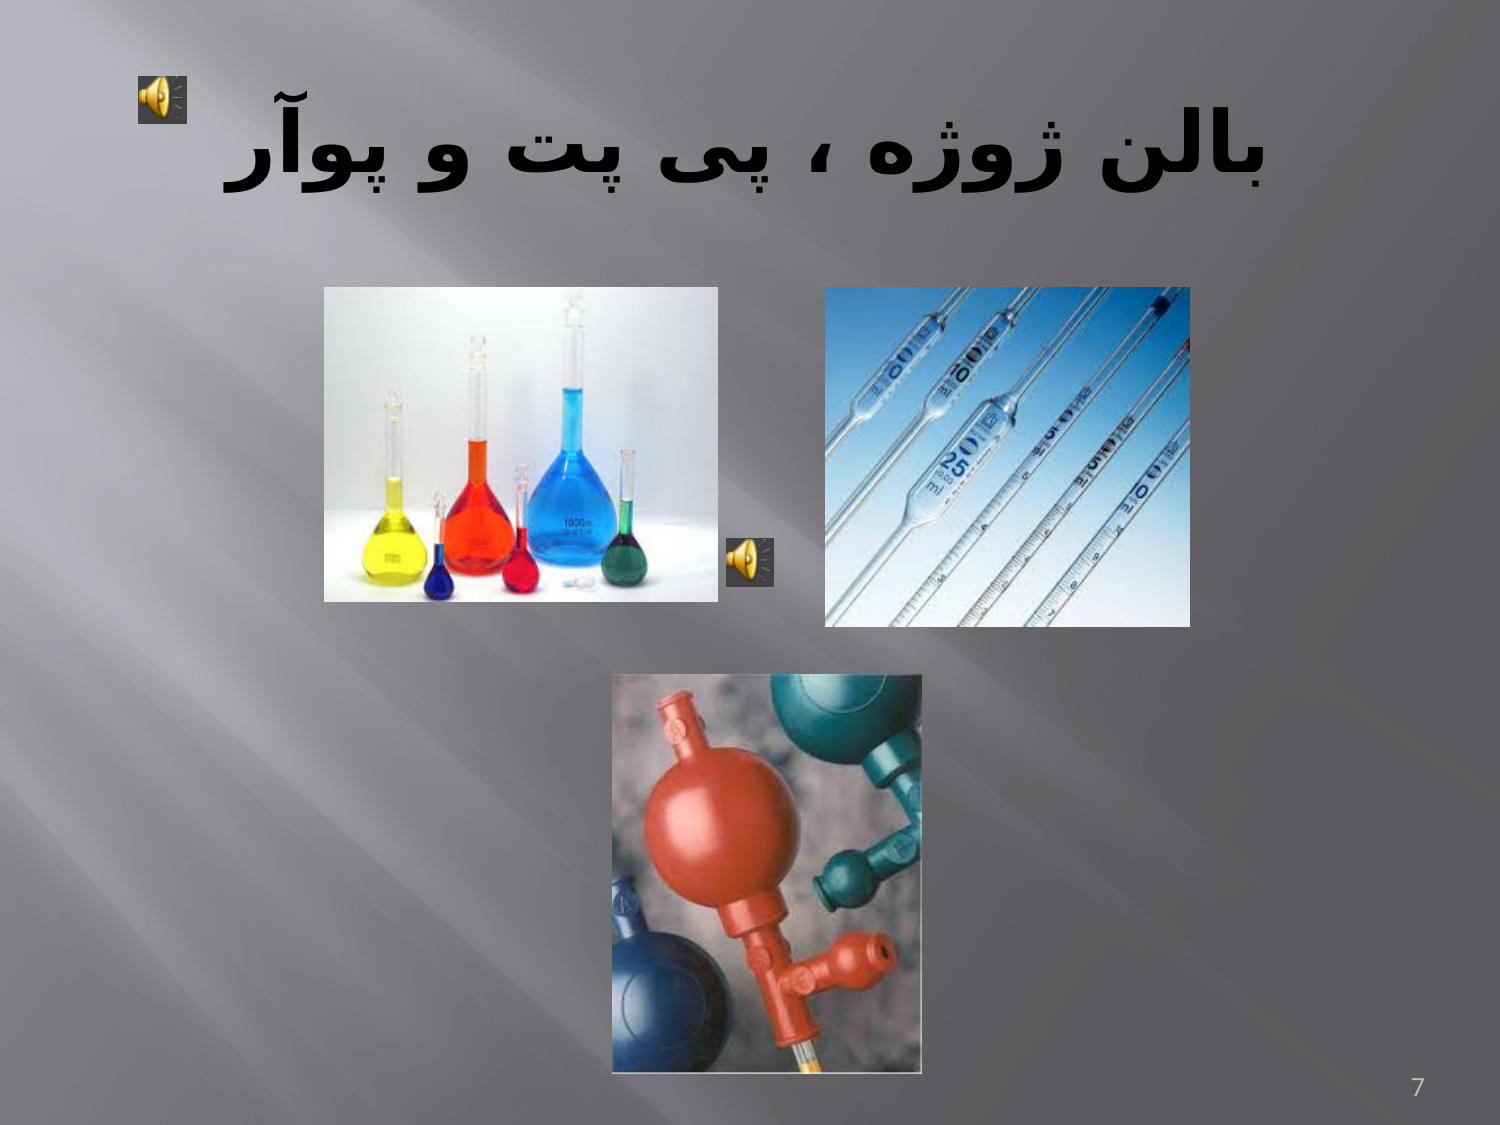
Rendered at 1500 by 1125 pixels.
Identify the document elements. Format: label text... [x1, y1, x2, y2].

picture [137, 74, 188, 126]
picture [724, 537, 776, 588]
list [324, 287, 718, 602]
title بالن ژوژه ، پی پت و پوآر [75, 45, 1425, 233]
picture [824, 287, 1190, 627]
picture [612, 674, 923, 1074]
slide_number 7 [1299, 1052, 1425, 1113]
